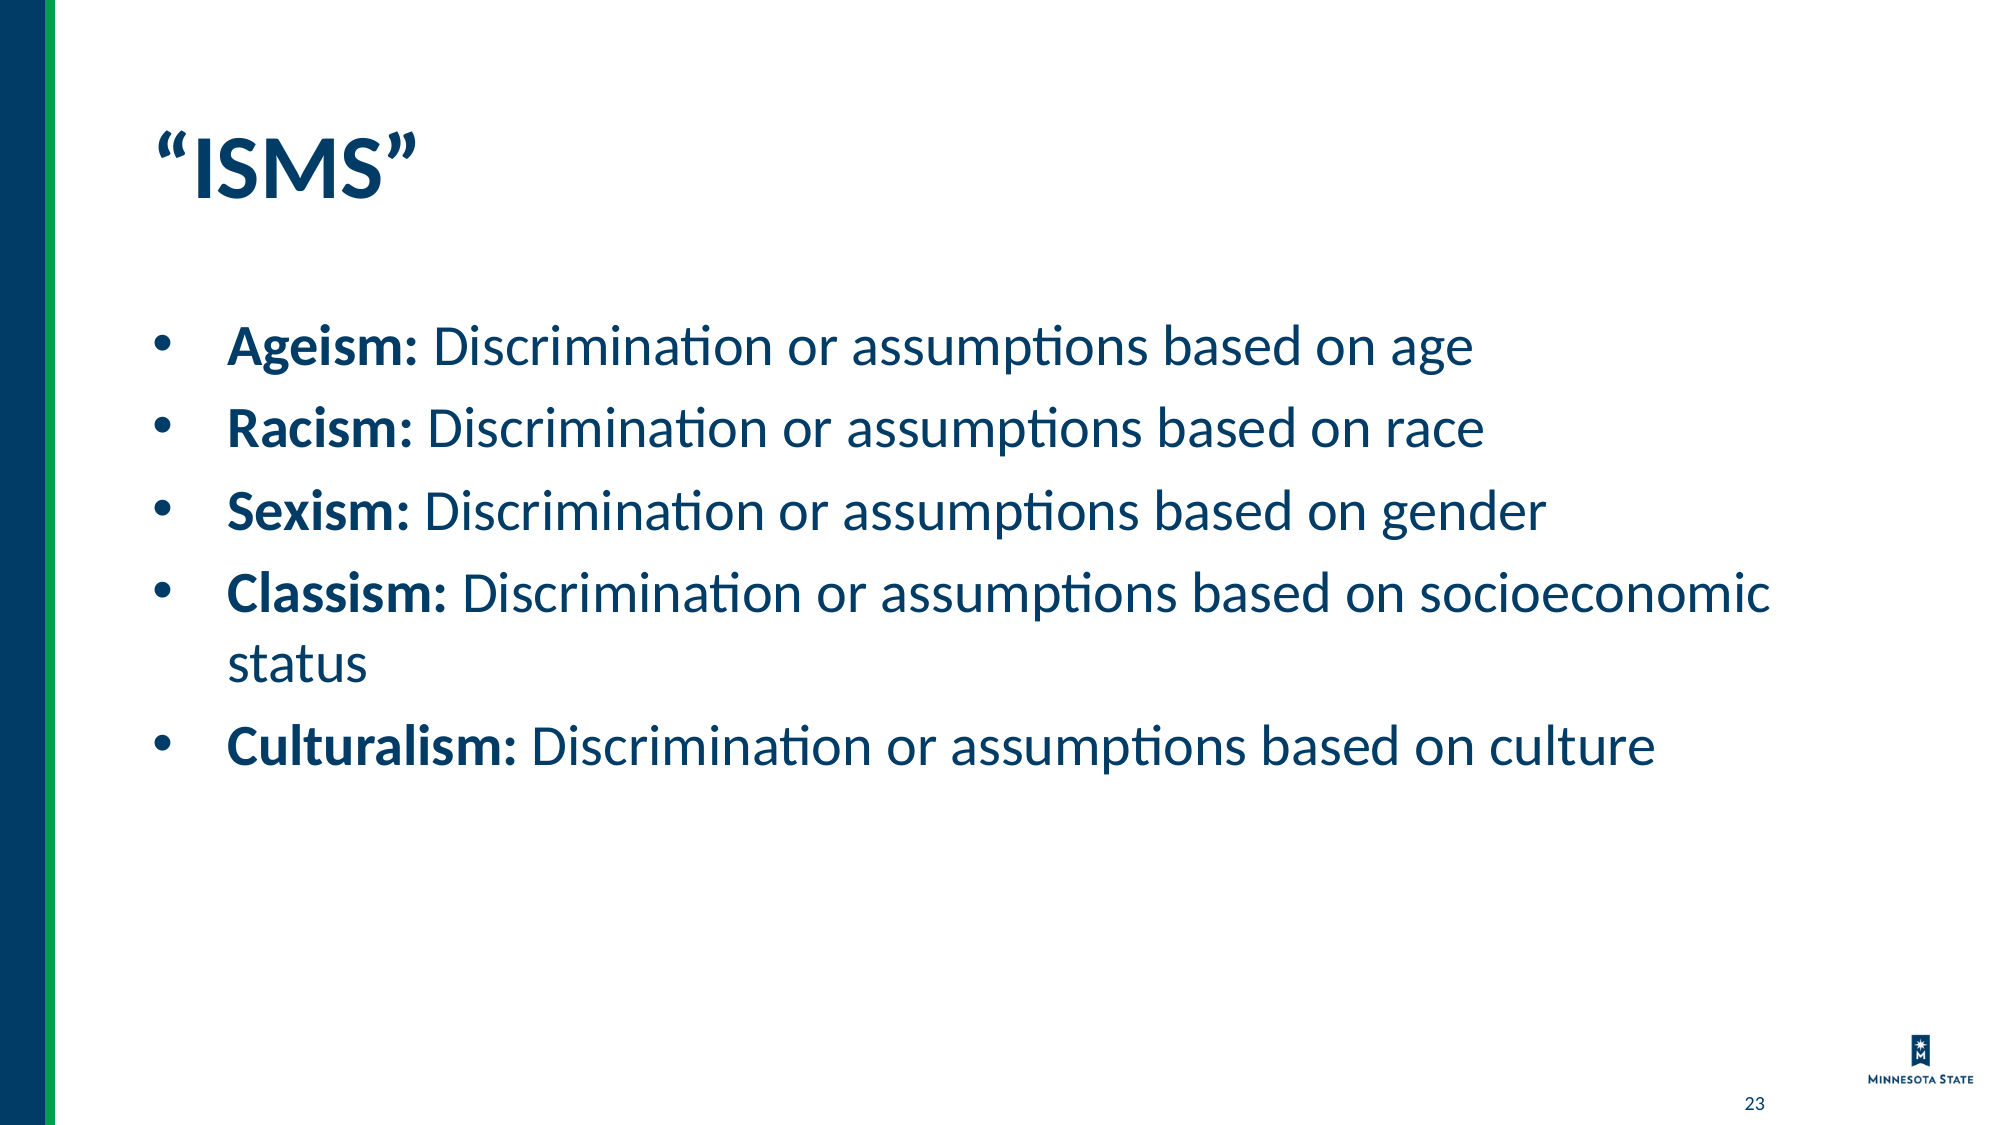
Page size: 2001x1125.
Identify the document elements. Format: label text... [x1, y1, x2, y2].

title “ISMS” [137, 59, 1863, 278]
list Ageism: Discrimination or assumptions based on age Racism: Discrimination or assumptions based on race Sexism: Discrimination or assumptions based on gender Classism: Discrimination or assumptions based on socioeconomic status Culturalism: Discrimination or assumptions based on culture [137, 299, 1863, 1014]
picture [1823, 1028, 2001, 1095]
slide_number 23 [1674, 1083, 1780, 1122]
